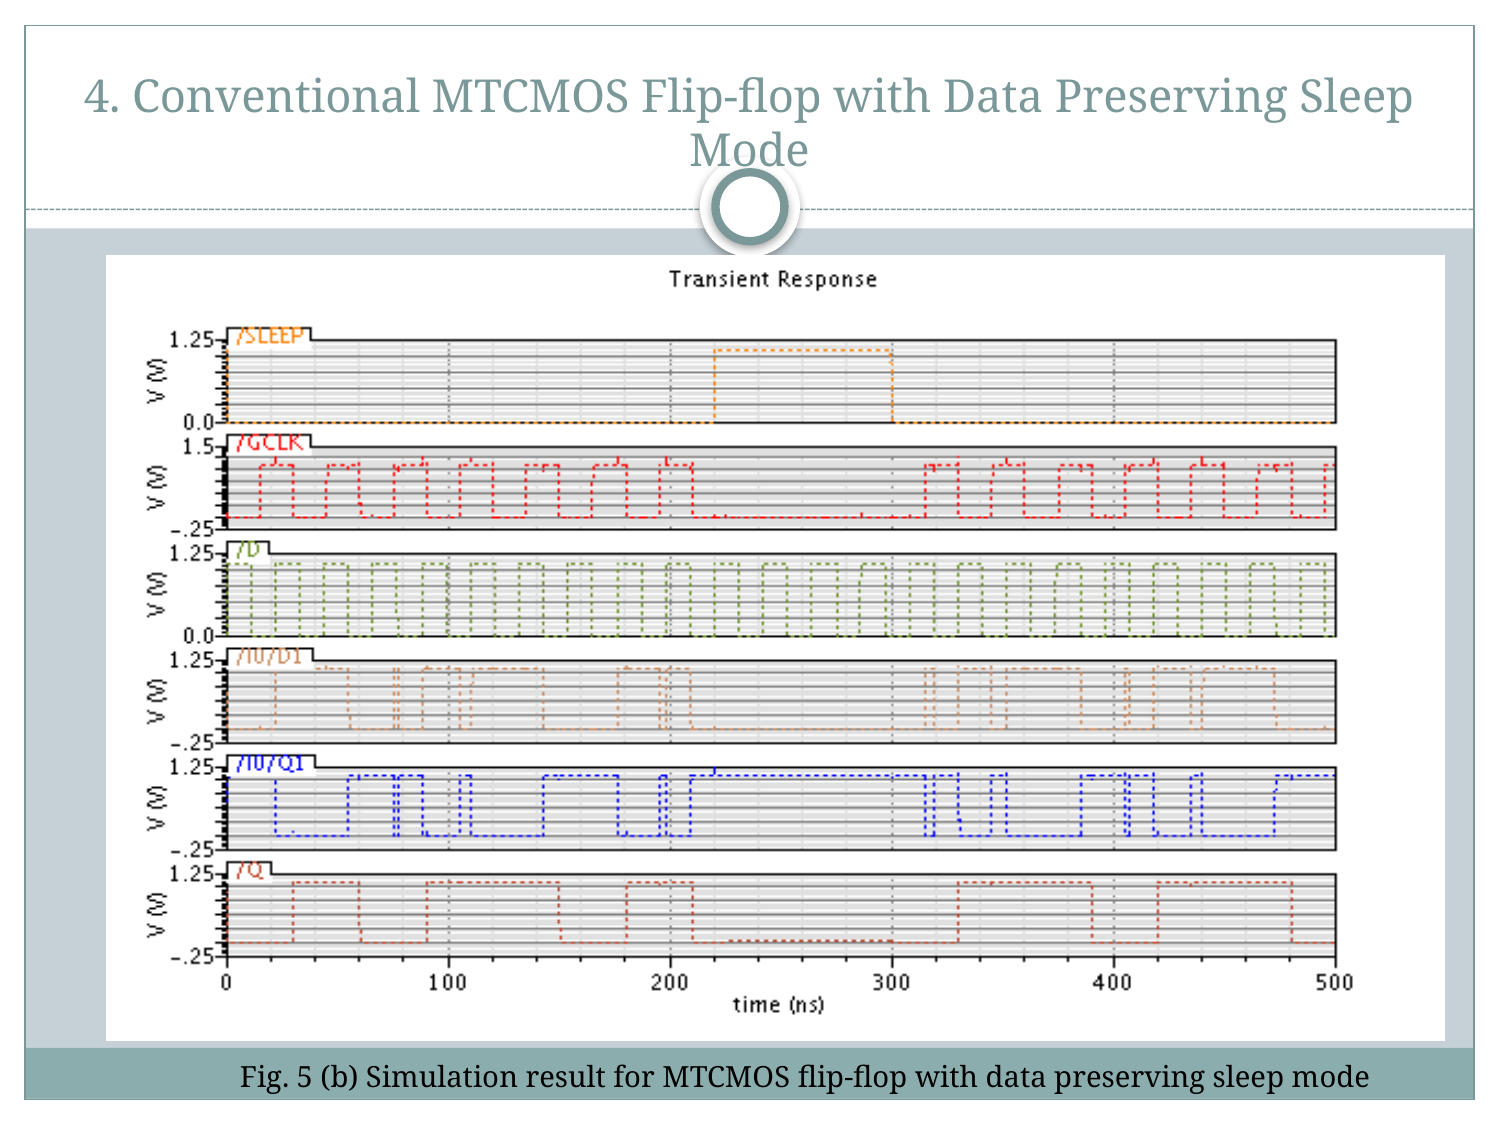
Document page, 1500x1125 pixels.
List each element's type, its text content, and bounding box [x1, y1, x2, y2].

title 4. Conventional MTCMOS Flip-flop with Data Preserving Sleep Mode [49, 58, 1450, 184]
text_box Fig. 5 (b) Simulation result for MTCMOS flip-flop with data preserving sleep mode [224, 1051, 1455, 1101]
picture [106, 254, 1445, 1041]
